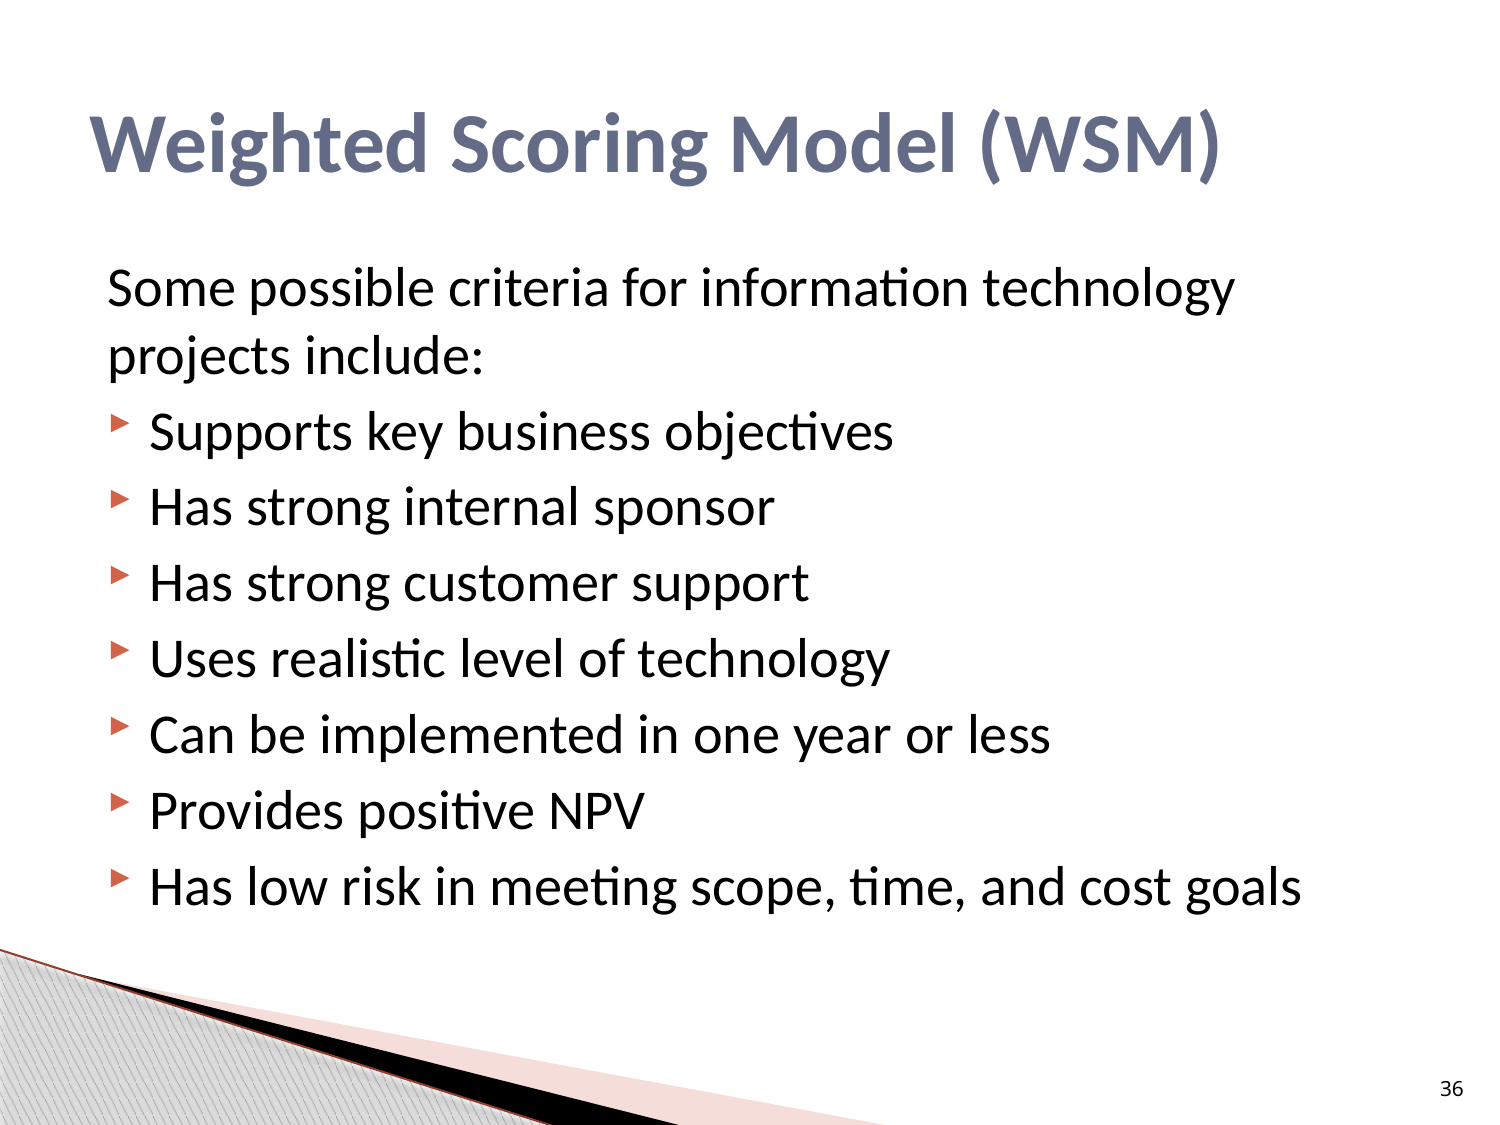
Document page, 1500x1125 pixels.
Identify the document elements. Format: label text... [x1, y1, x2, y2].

title Weighted Scoring Model (WSM) [75, 45, 1425, 233]
list Some possible criteria for information technology projects include: Supports key business objectives Has strong internal sponsor Has strong customer support Uses realistic level of technology Can be implemented in one year or less Provides positive NPV Has low risk in meeting scope, time, and cost goals [75, 243, 1425, 986]
slide_number 36 [1418, 1051, 1479, 1112]
